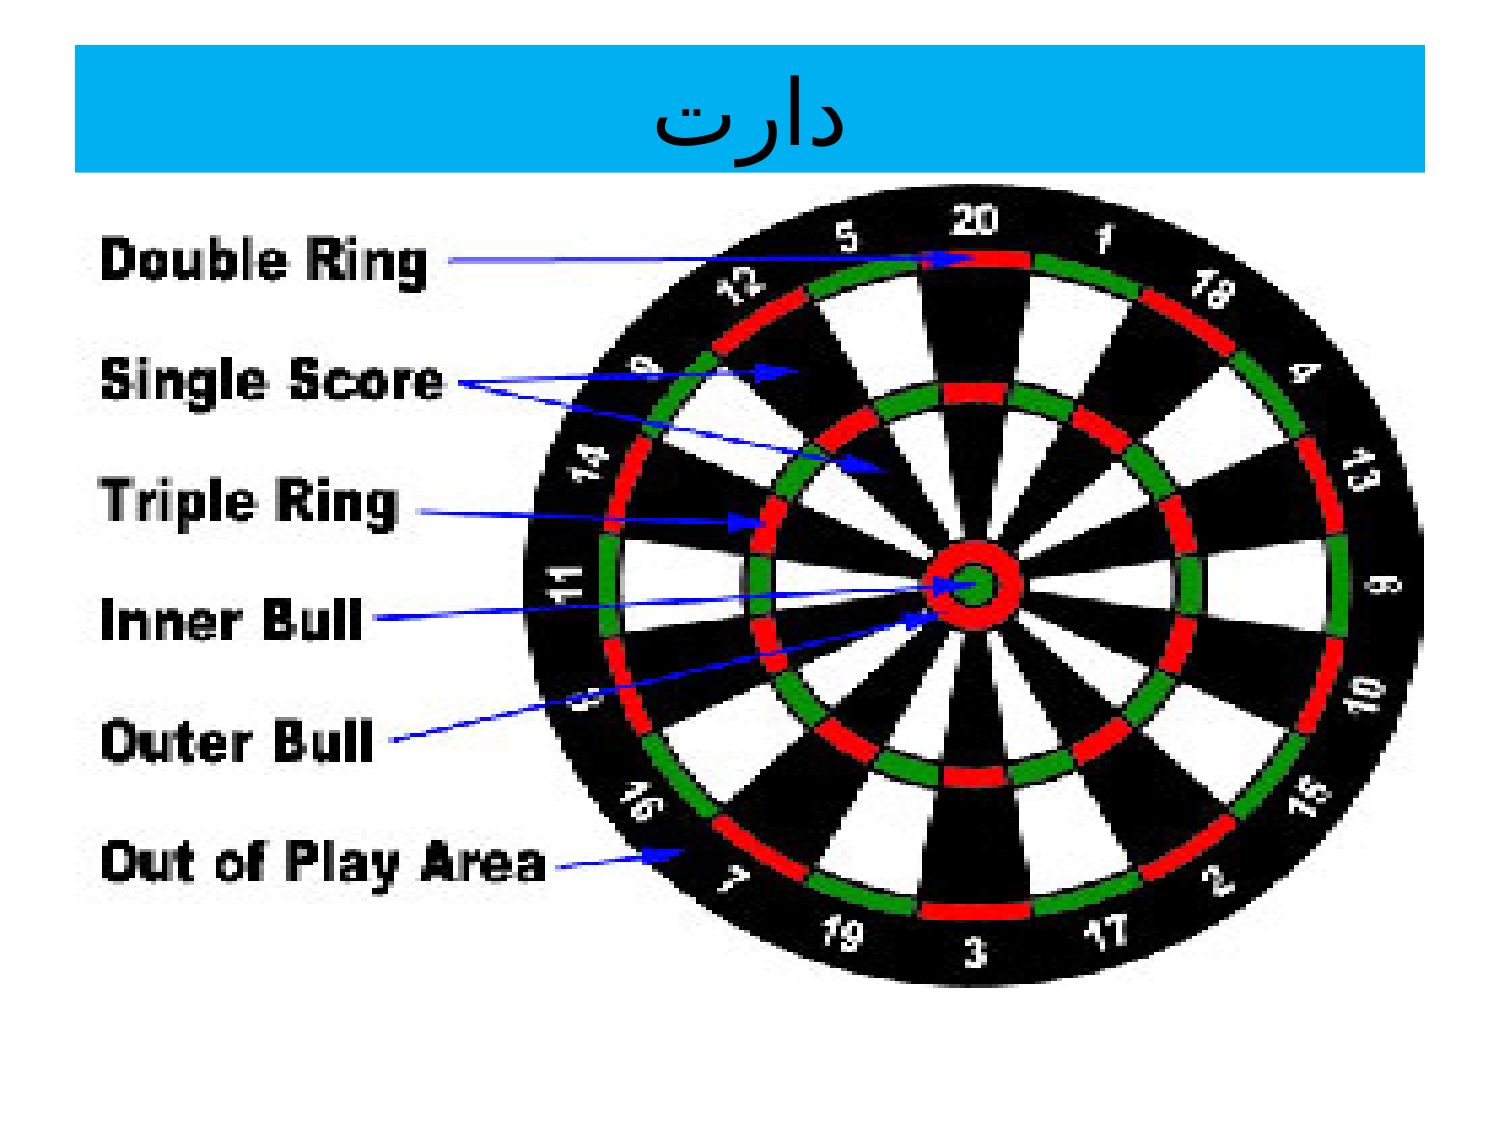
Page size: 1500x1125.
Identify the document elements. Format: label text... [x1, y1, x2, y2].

title دارت [75, 45, 1425, 173]
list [76, 184, 1424, 988]
